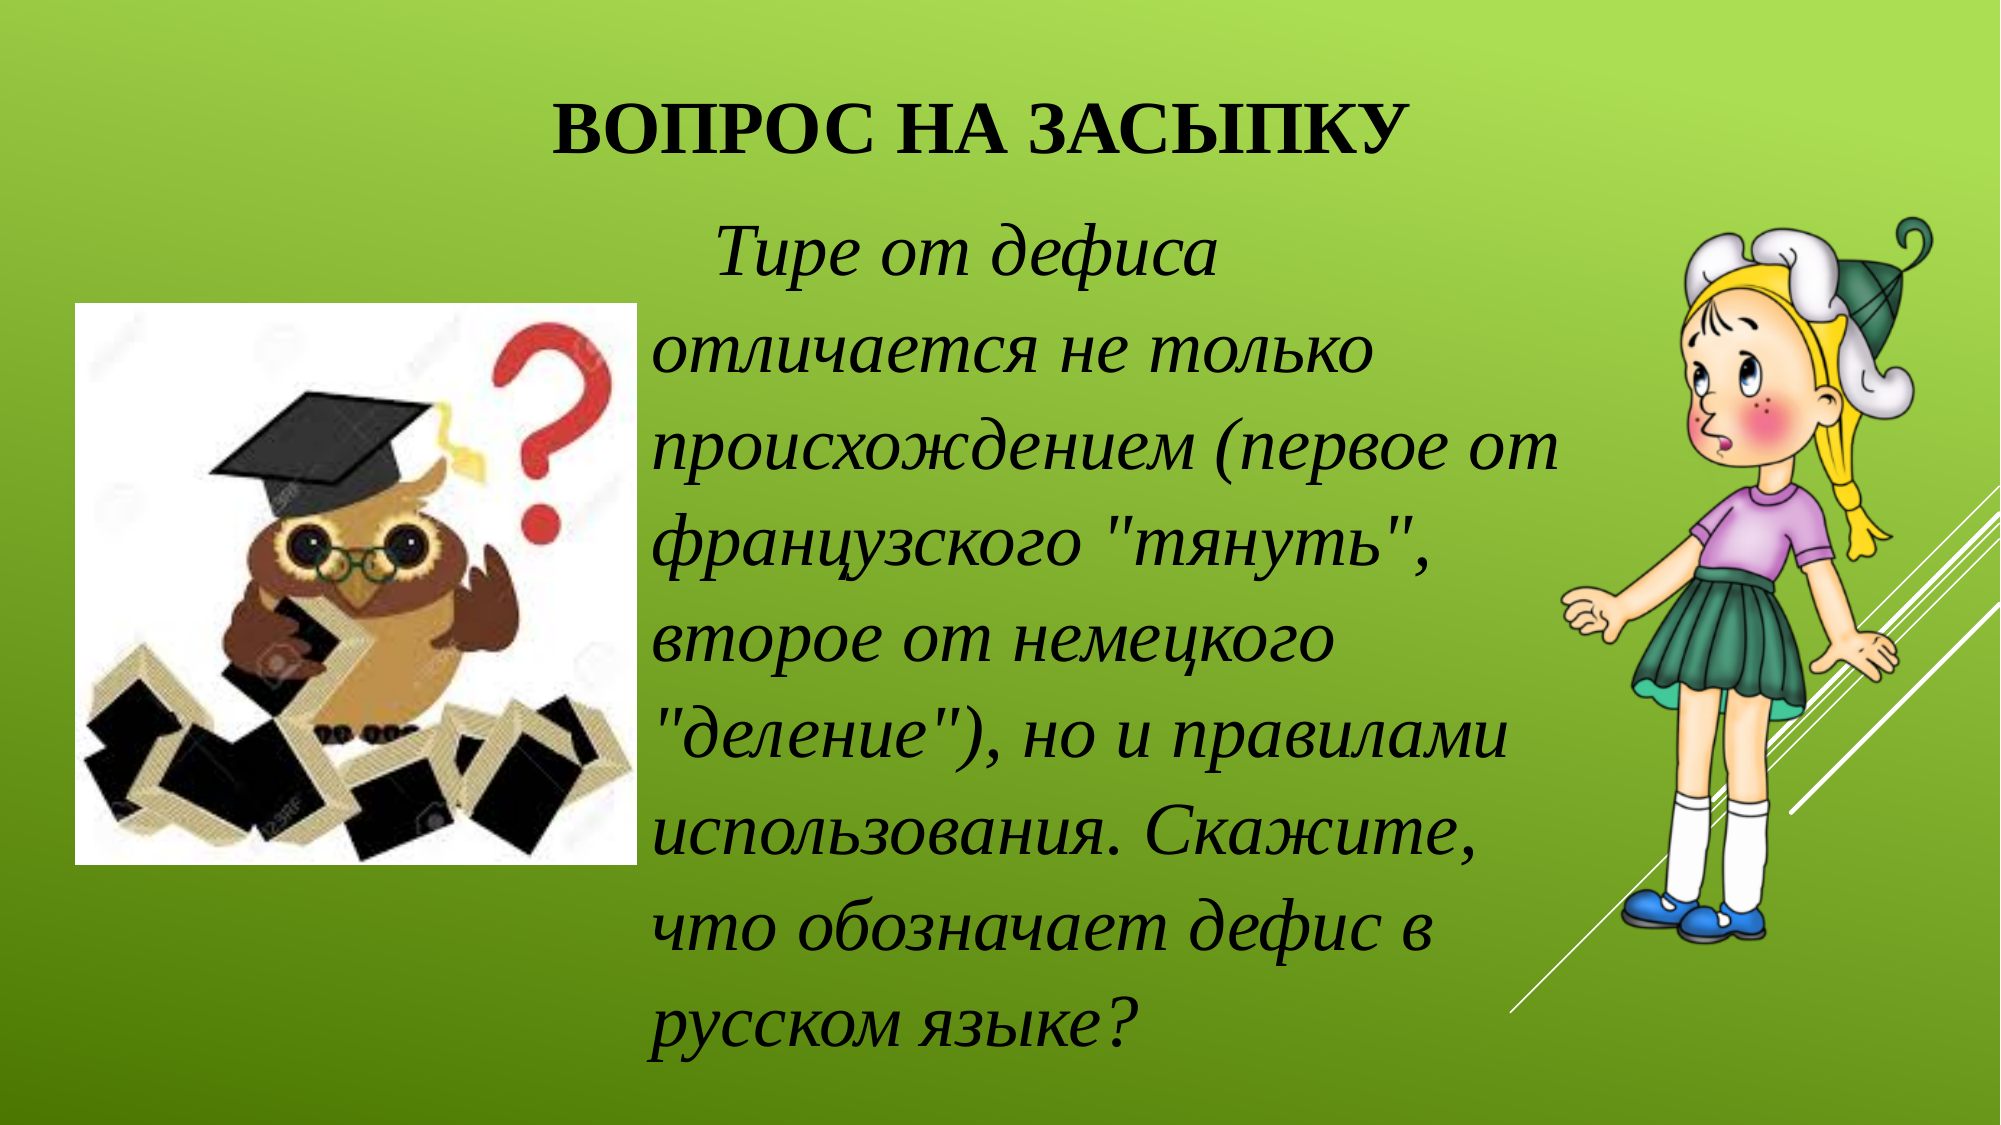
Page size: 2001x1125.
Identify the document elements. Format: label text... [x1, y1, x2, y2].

text_box ВОПРОС НА ЗАСЫПКУ [537, 71, 1427, 176]
picture [75, 303, 637, 865]
picture [1552, 210, 1945, 950]
text_box Тире от дефиса отличается не только происхождением (первое от французского "тянуть", второе от немецкого "деление"), но и правилами использования. Скажите, что обозначает дефис в русском языке? [636, 177, 1617, 1070]
